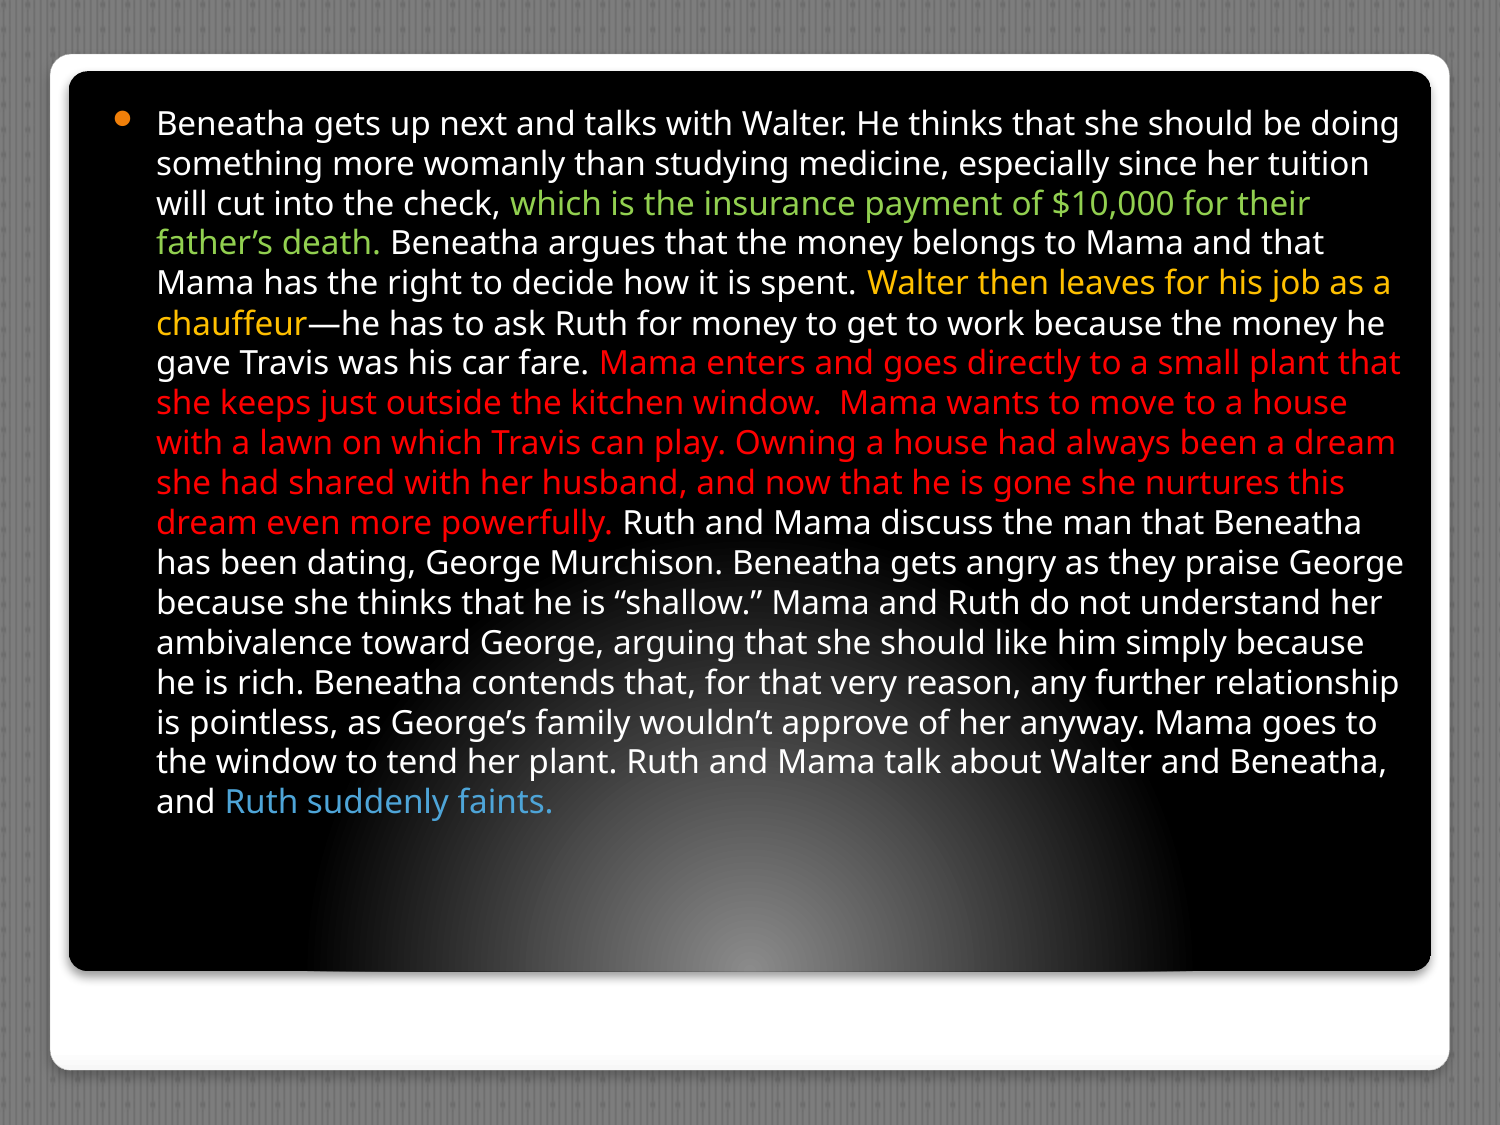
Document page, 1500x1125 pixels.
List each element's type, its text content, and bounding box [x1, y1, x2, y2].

list Beneatha gets up next and talks with Walter. He thinks that she should be doing something more womanly than studying medicine, especially since her tuition will cut into the check, which is the insurance payment of $10,000 for their father’s death. Beneatha argues that the money belongs to Mama and that Mama has the right to decide how it is spent. Walter then leaves for his job as a chauffeur—he has to ask Ruth for money to get to work because the money he gave Travis was his car fare. Mama enters and goes directly to a small plant that she keeps just outside the kitchen window. Mama wants to move to a house with a lawn on which Travis can play. Owning a house had always been a dream she had shared with her husband, and now that he is gone she nurtures this dream even more powerfully. Ruth and Mama discuss the man that Beneatha has been dating, George Murchison. Beneatha gets angry as they praise George because she thinks that he is “shallow.” Mama and Ruth do not understand her ambivalence toward George, arguing that she should like him simply because he is rich. Beneatha contends that, for that very reason, any further relationship is pointless, as George’s family wouldn’t approve of her anyway. Mama goes to the window to tend her plant. Ruth and Mama talk about Walter and Beneatha, and Ruth suddenly faints. [82, 86, 1425, 774]
